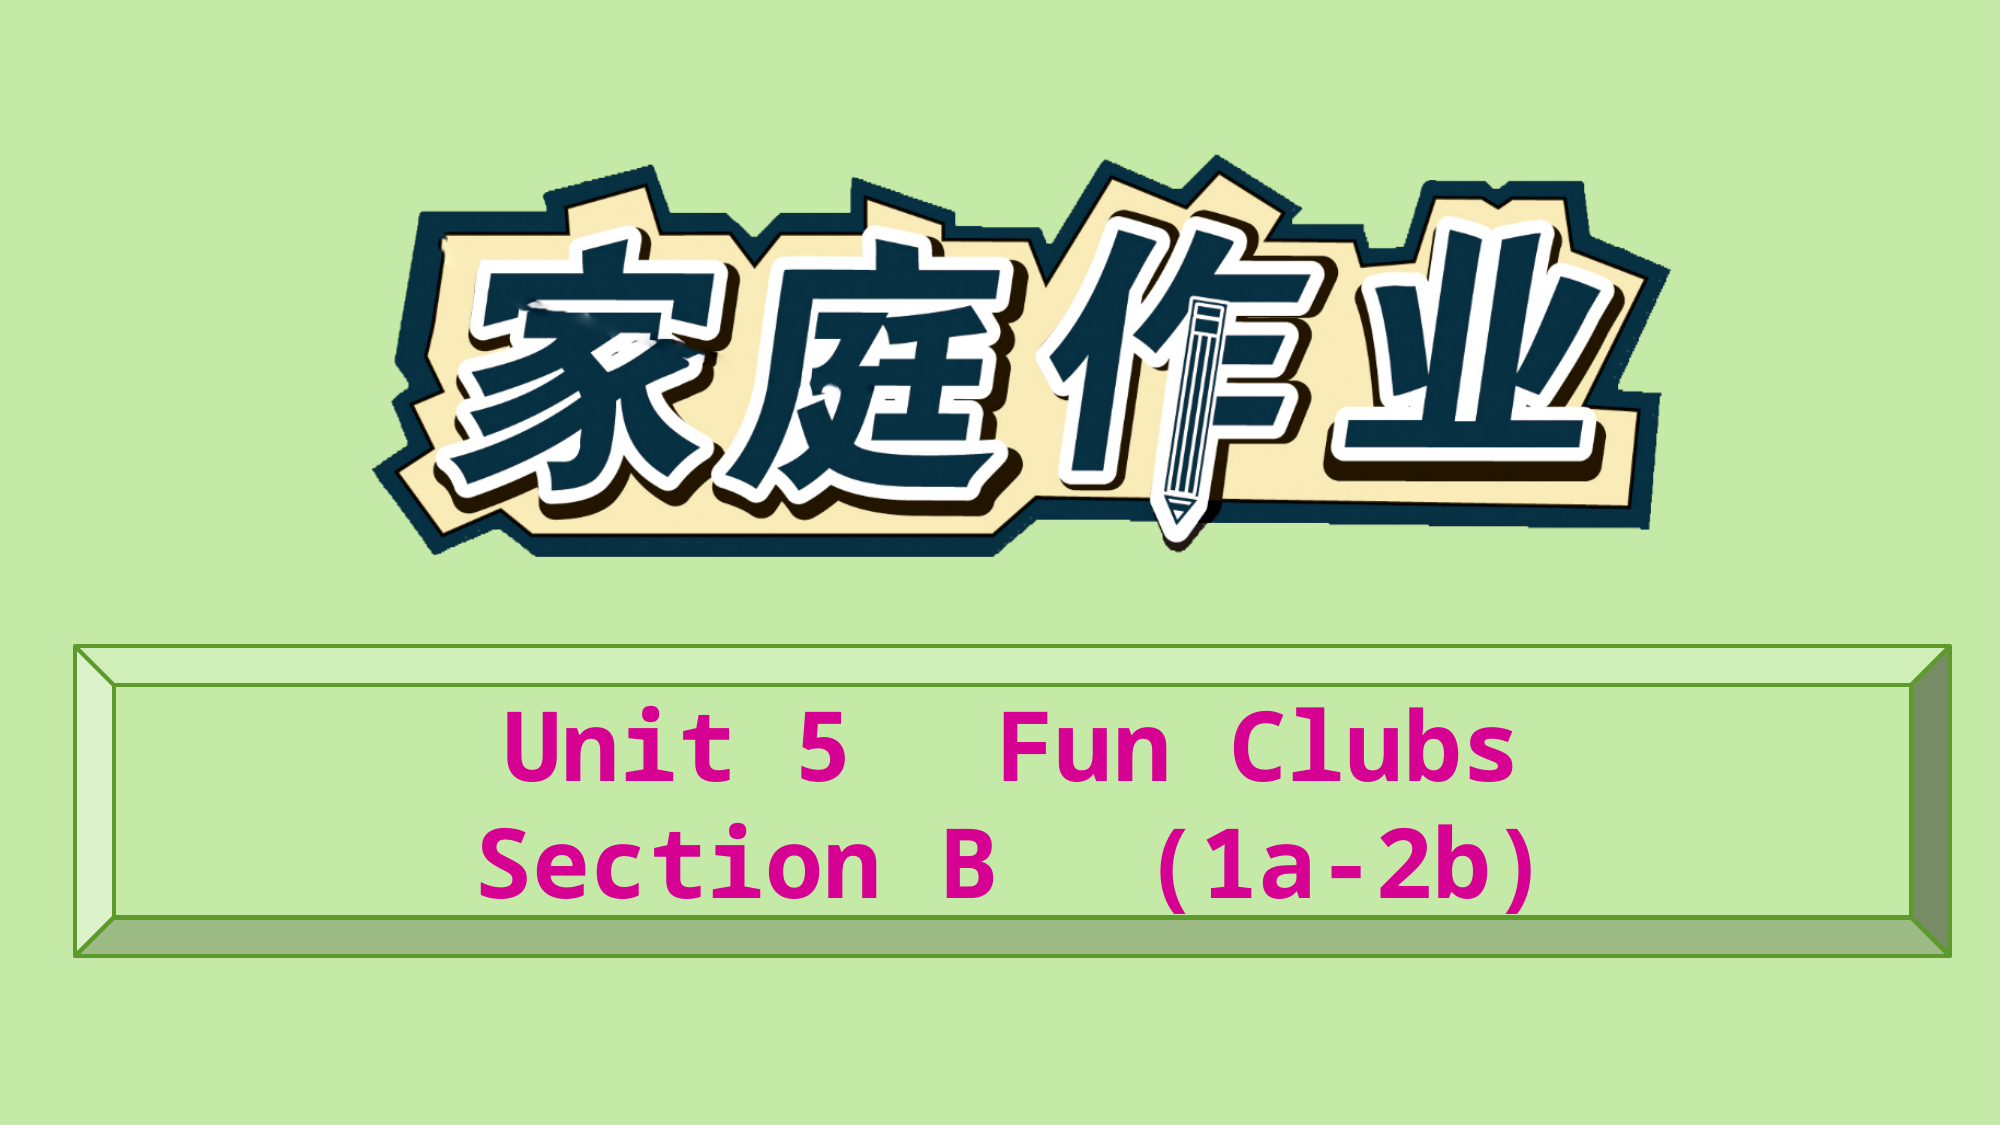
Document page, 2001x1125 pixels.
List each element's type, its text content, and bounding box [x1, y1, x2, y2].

text_box Unit 5 Fun Clubs Section B (1a-2b) [73, 644, 1952, 958]
picture [369, 87, 1675, 644]
